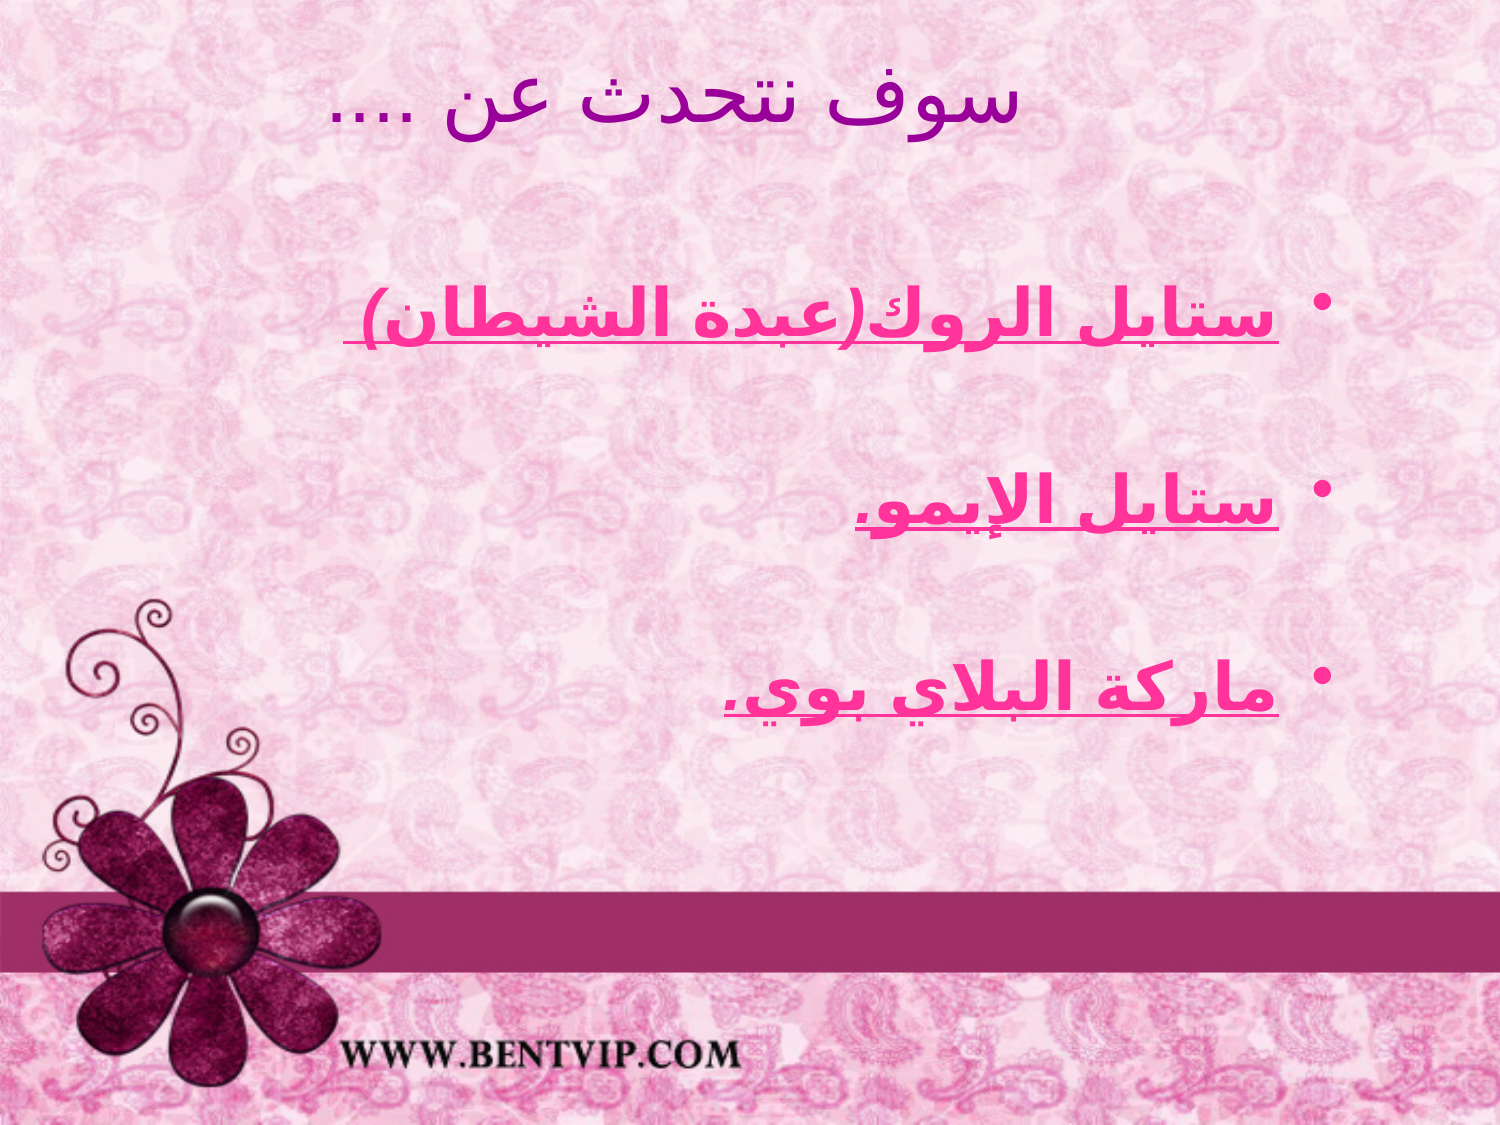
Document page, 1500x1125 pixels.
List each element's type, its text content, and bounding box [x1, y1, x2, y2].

list ستايل الروك(عبدة الشيطان) ستايل الإيمو. ماركة البلاي بوي. [0, 262, 1351, 1006]
picture [0, 0, 1500, 1125]
title سوف نتحدث عن .... [0, 44, 1351, 233]
